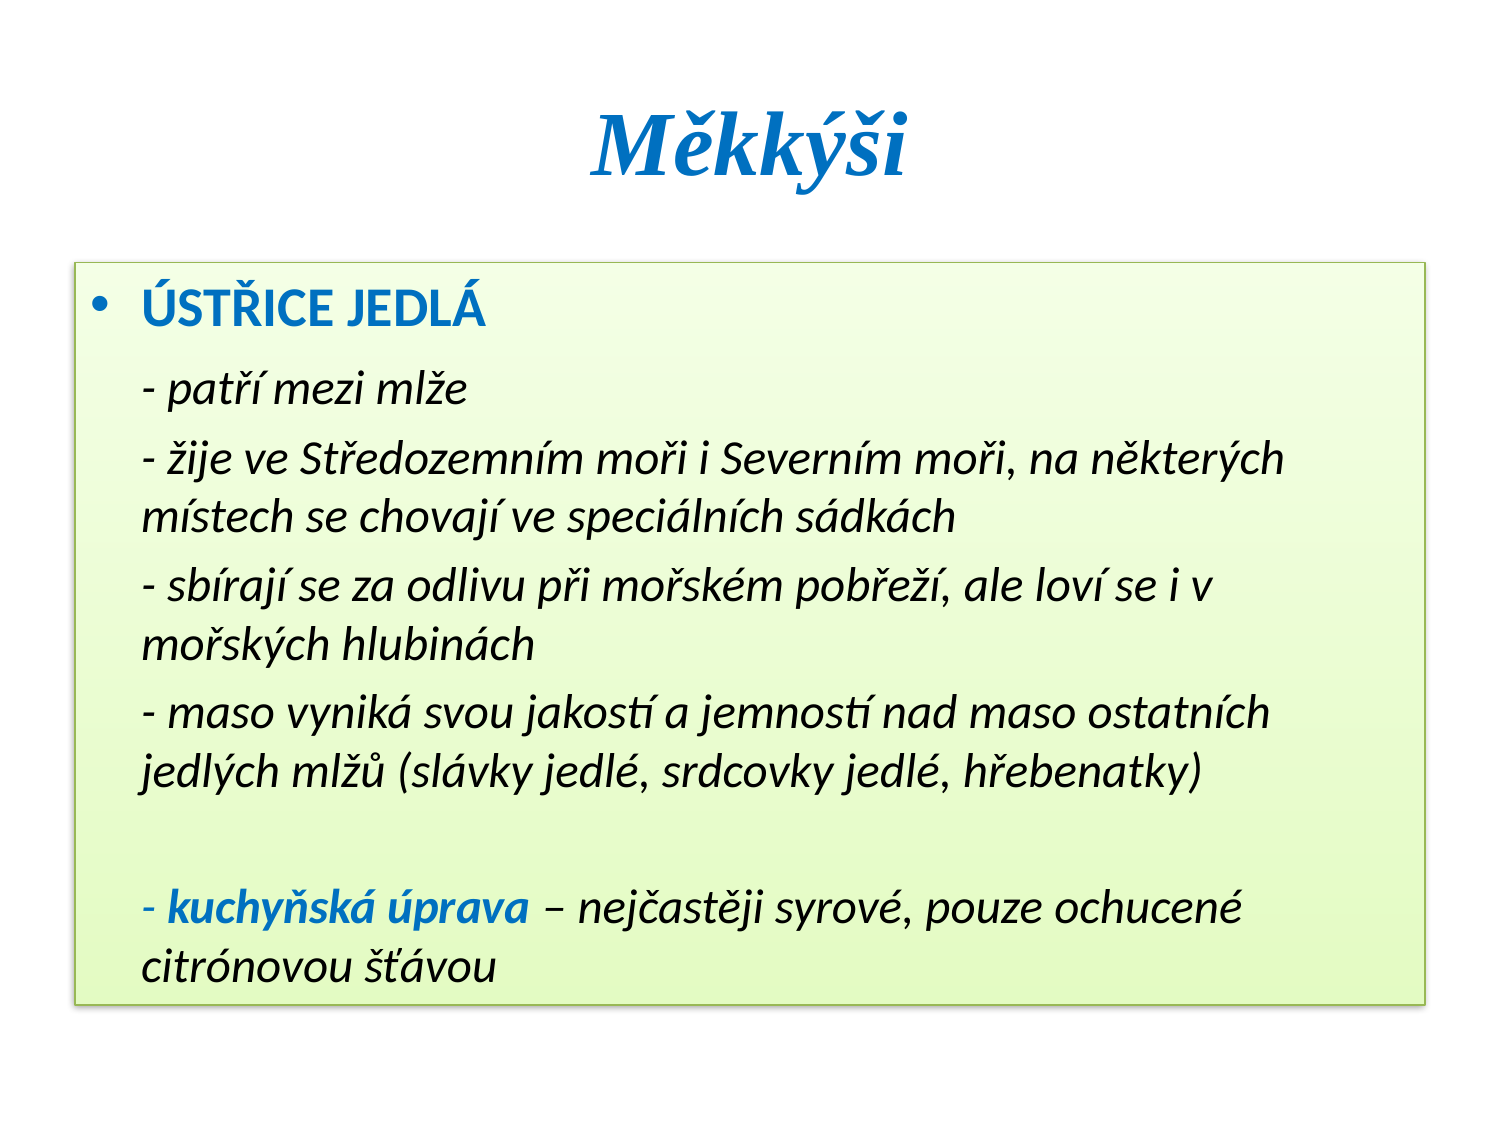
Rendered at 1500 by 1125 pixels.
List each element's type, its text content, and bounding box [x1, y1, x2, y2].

title Měkkýši [75, 45, 1425, 233]
list ÚSTŘICE JEDLÁ - patří mezi mlže - žije ve Středozemním moři i Severním moři, na některých místech se chovají ve speciálních sádkách - sbírají se za odlivu při mořském pobřeží, ale loví se i v mořských hlubinách - maso vyniká svou jakostí a jemností nad maso ostatních jedlých mlžů (slávky jedlé, srdcovky jedlé, hřebenatky) - kuchyňská úprava – nejčastěji syrové, pouze ochucené citrónovou šťávou [74, 262, 1426, 1006]
